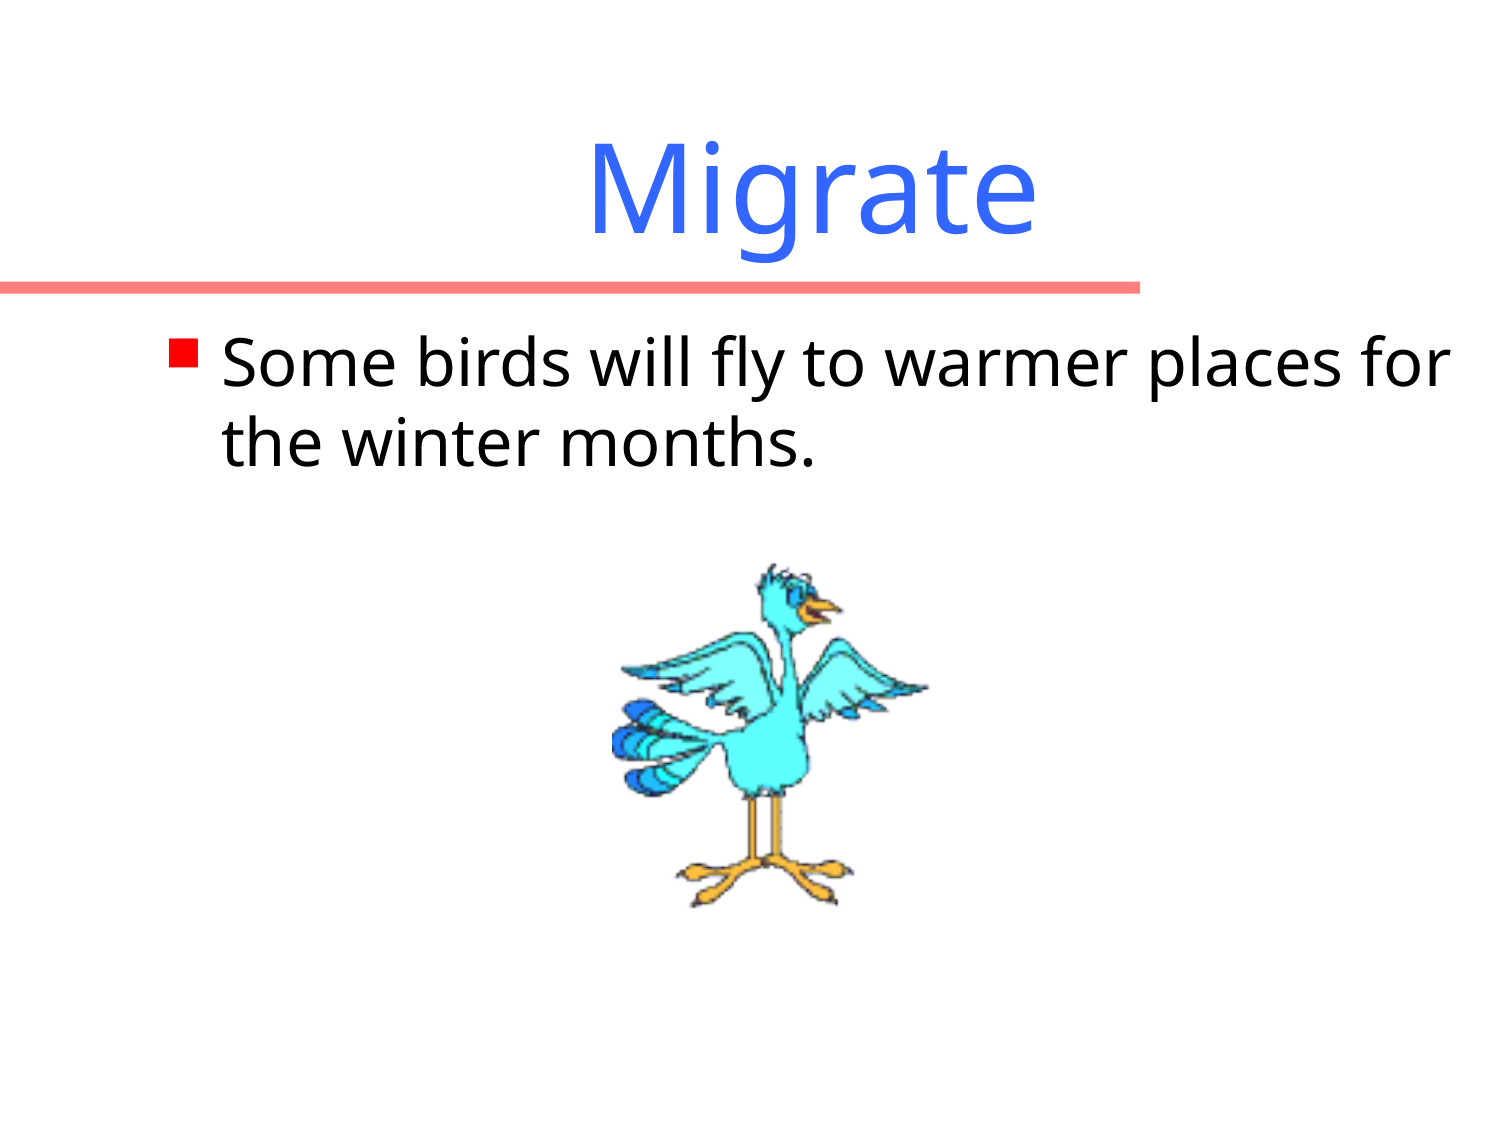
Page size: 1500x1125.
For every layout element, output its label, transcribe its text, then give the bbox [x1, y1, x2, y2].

picture [612, 499, 937, 929]
title Migrate [142, 101, 1483, 267]
list Some birds will fly to warmer places for the winter months. [149, 312, 1481, 1001]
